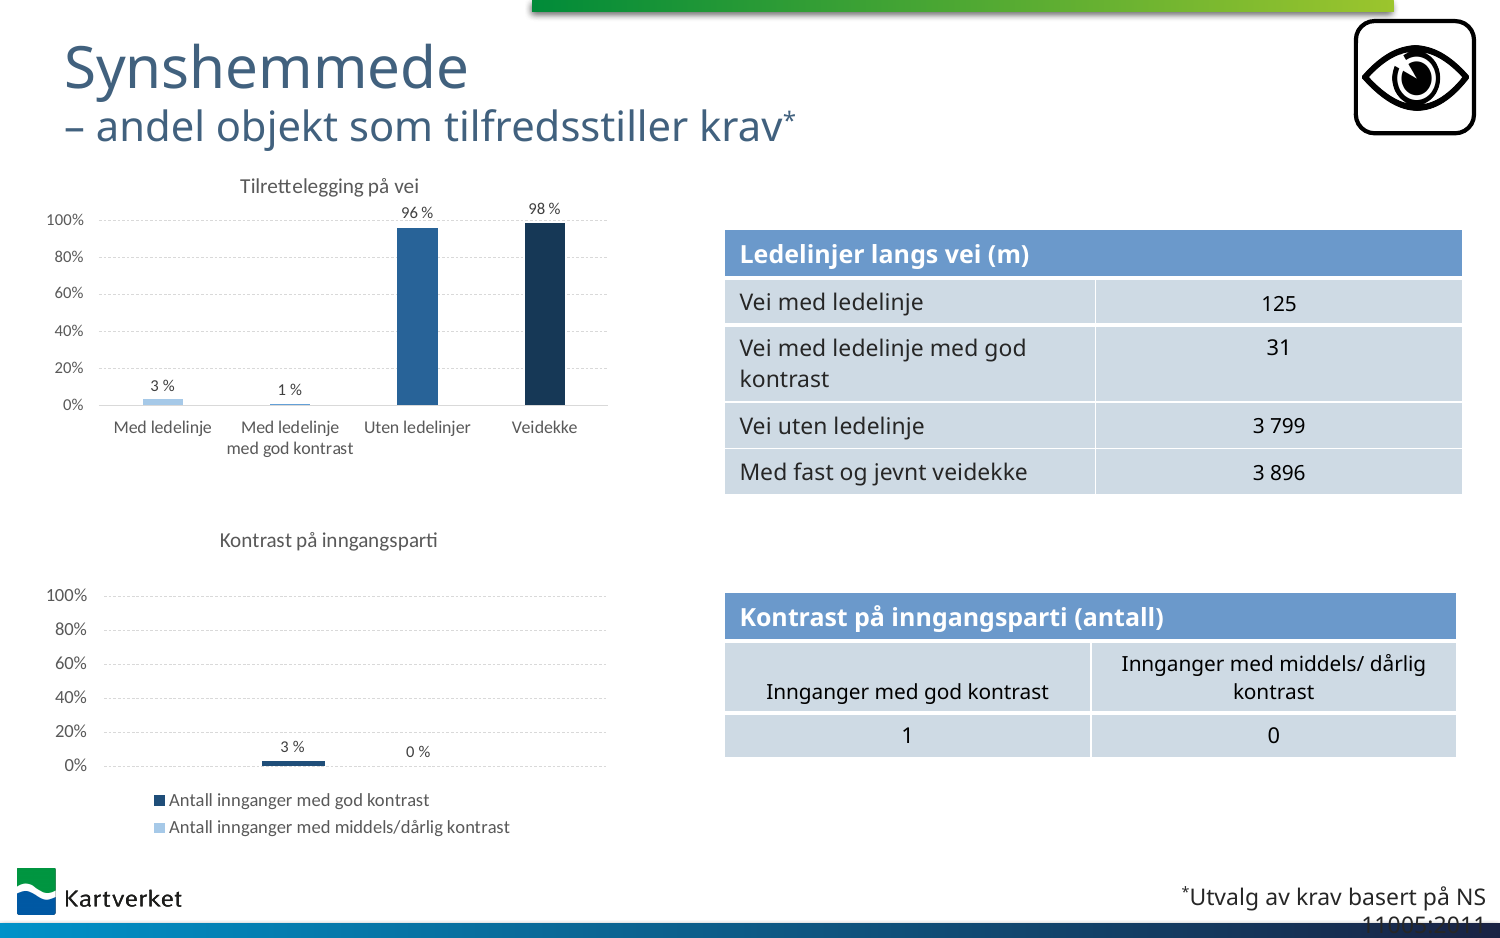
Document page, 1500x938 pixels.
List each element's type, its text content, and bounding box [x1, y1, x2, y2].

table_cell Vei med ledelinje med god kontrast [725, 327, 1095, 401]
picture [41, 166, 618, 492]
table_cell 0 [1092, 715, 1456, 757]
text_box *Utvalg av krav basert på NS 11005:2011 [1068, 873, 1500, 938]
table_cell 3 896 [1096, 449, 1462, 494]
table_cell 31 [1096, 327, 1462, 401]
table_cell Innganger med middels/ dårlig kontrast [1092, 643, 1456, 711]
table_cell Innganger med god kontrast [725, 643, 1090, 711]
table_cell 3 799 [1096, 403, 1462, 448]
text_box Synshemmede – andel objekt som tilfredsstiller krav* [49, 24, 1431, 158]
table_cell Med fast og jevnt veidekke [725, 449, 1095, 494]
table_cell 125 [1096, 280, 1462, 323]
table_header Ledelinjer langs vei (m) [725, 230, 1462, 276]
table_cell Vei med ledelinje [725, 280, 1095, 323]
picture [41, 520, 617, 846]
table_header Kontrast på inngangsparti (antall) [725, 593, 1456, 639]
table_cell 1 [725, 715, 1090, 757]
table_cell Vei uten ledelinje [725, 403, 1095, 448]
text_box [1355, 20, 1475, 134]
